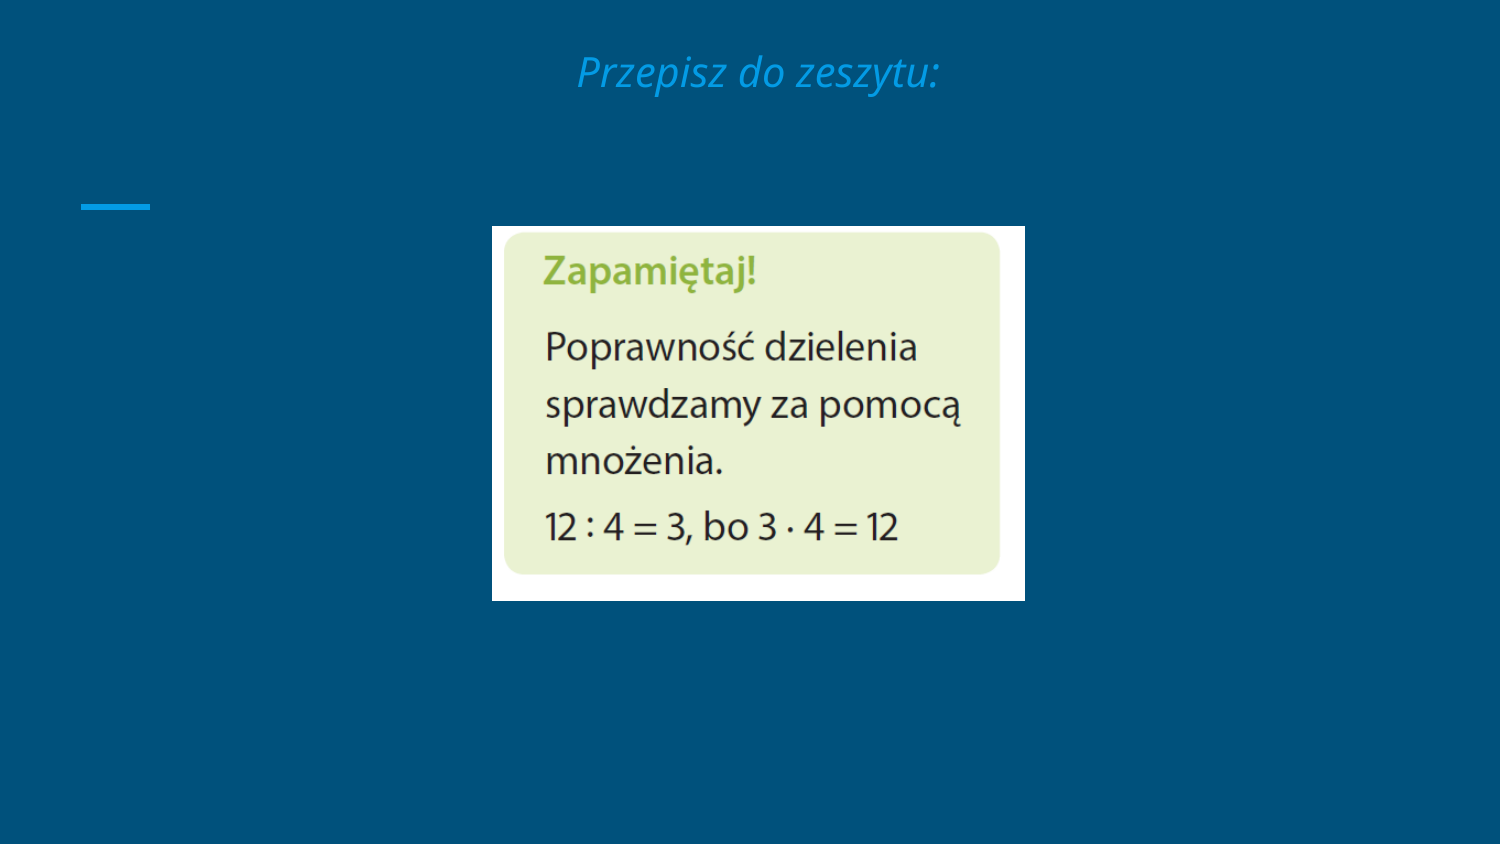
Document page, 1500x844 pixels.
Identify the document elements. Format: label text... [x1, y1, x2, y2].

text_box Przepisz do zeszytu: [138, 31, 1379, 152]
picture [493, 227, 1024, 600]
